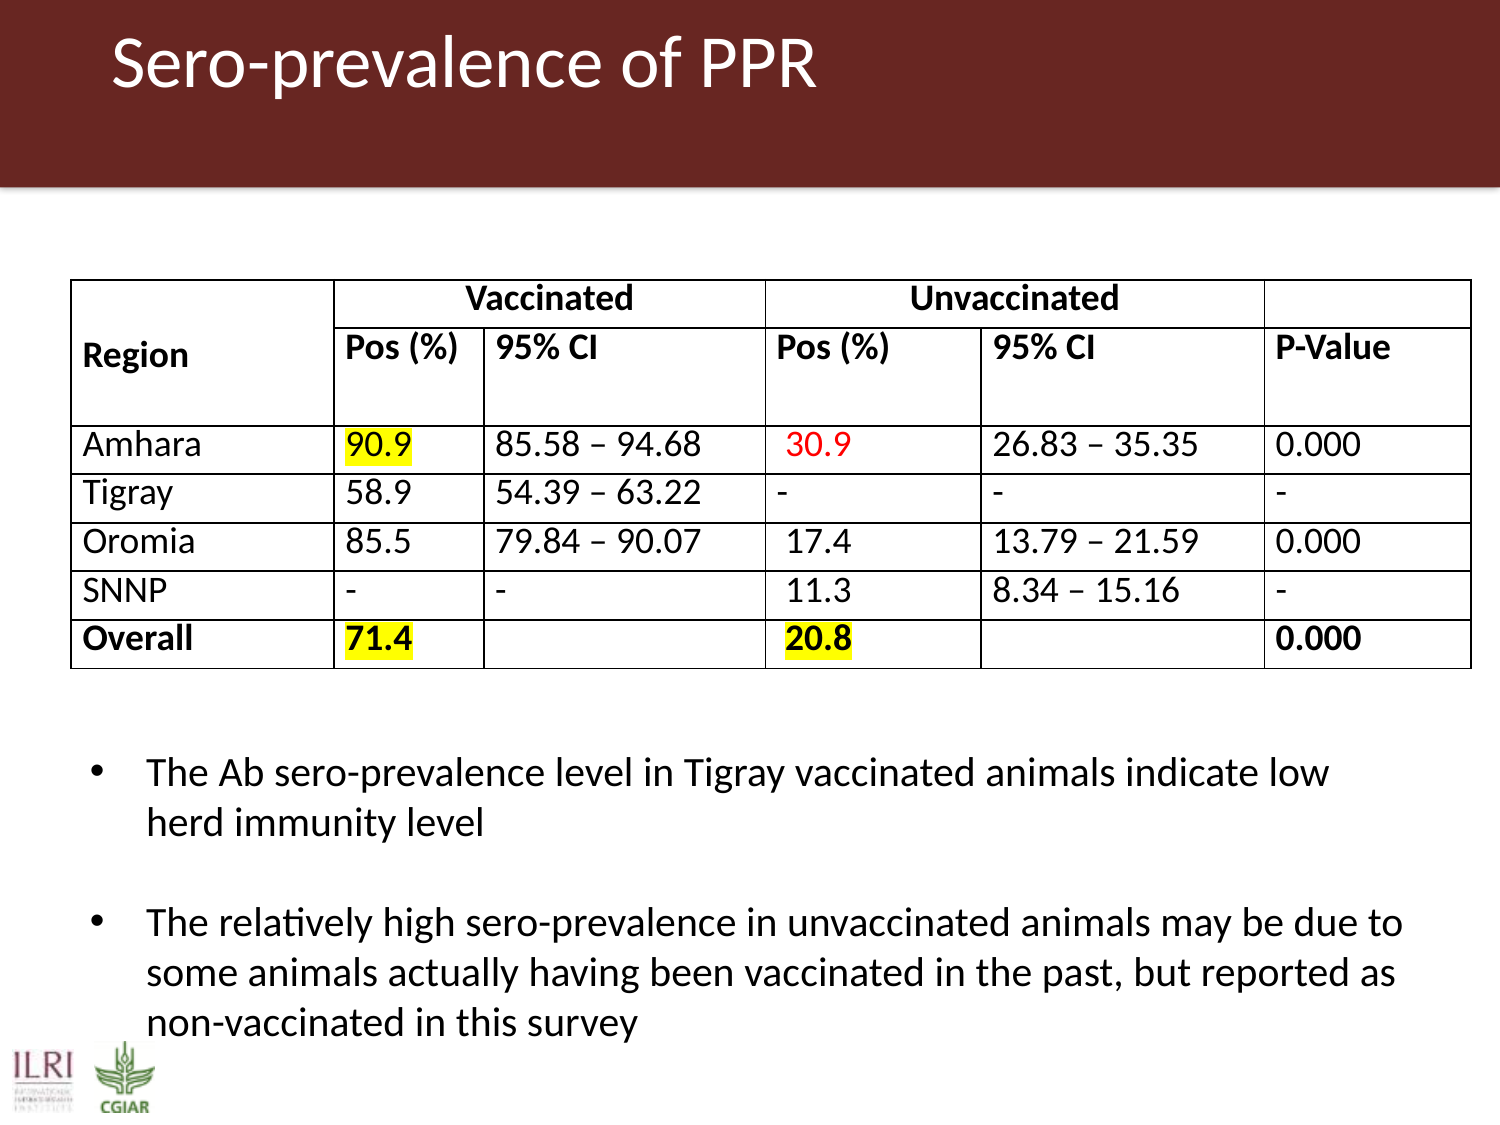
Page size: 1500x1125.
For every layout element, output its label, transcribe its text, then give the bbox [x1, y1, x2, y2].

table_cell 79.84 – 90.07 [485, 524, 765, 570]
table_cell - [335, 572, 483, 619]
table_cell - [1265, 475, 1470, 522]
table_cell [485, 621, 765, 668]
table_cell 85.58 – 94.68 [485, 427, 765, 473]
table_cell P-Value [1265, 329, 1470, 425]
table_cell 0.000 [1265, 524, 1470, 570]
table_cell 30.9 [766, 427, 980, 473]
table_cell Tigray [72, 475, 333, 522]
table_cell - [766, 475, 980, 522]
table_cell 13.79 – 21.59 [982, 524, 1264, 570]
table_cell 85.5 [335, 524, 483, 570]
list The Ab sero-prevalence level in Tigray vaccinated animals indicate low herd immunity level The relatively high sero-prevalence in unvaccinated animals may be due to some animals actually having been vaccinated in the past, but reported as non-vaccinated in this survey [75, 737, 1425, 1088]
table_cell 95% CI [485, 329, 765, 425]
text_box Sero-prevalence of PPR [96, 5, 1447, 193]
table_cell 54.39 – 63.22 [485, 475, 765, 522]
table_cell Oromia [72, 524, 333, 570]
table_cell 20.8 [766, 621, 980, 668]
table_cell Pos (%) [335, 329, 483, 425]
table_cell Amhara [72, 427, 333, 473]
table_header Region [72, 281, 333, 425]
table_cell 11.3 [766, 572, 980, 619]
table_header [1265, 281, 1470, 327]
table_cell SNNP [72, 572, 333, 619]
table_cell - [1265, 572, 1470, 619]
table_cell - [485, 572, 765, 619]
table_cell Pos (%) [766, 329, 980, 425]
table_cell 95% CI [982, 329, 1264, 425]
table_cell 0.000 [1265, 427, 1470, 473]
table_cell [982, 621, 1264, 668]
table_cell 90.9 [335, 427, 483, 473]
table_header Vaccinated [335, 281, 765, 327]
table_cell 58.9 [335, 475, 483, 522]
table_header Unvaccinated [766, 281, 1264, 327]
table_cell 71.4 [335, 621, 483, 668]
table_cell 26.83 – 35.35 [982, 427, 1264, 473]
picture [94, 1088, 155, 1113]
table_cell 8.34 – 15.16 [982, 572, 1264, 619]
table_cell 17.4 [766, 524, 980, 570]
picture [12, 1049, 74, 1113]
table_cell Overall [72, 621, 333, 668]
table_cell - [982, 475, 1264, 522]
table_cell 0.000 [1265, 621, 1470, 668]
